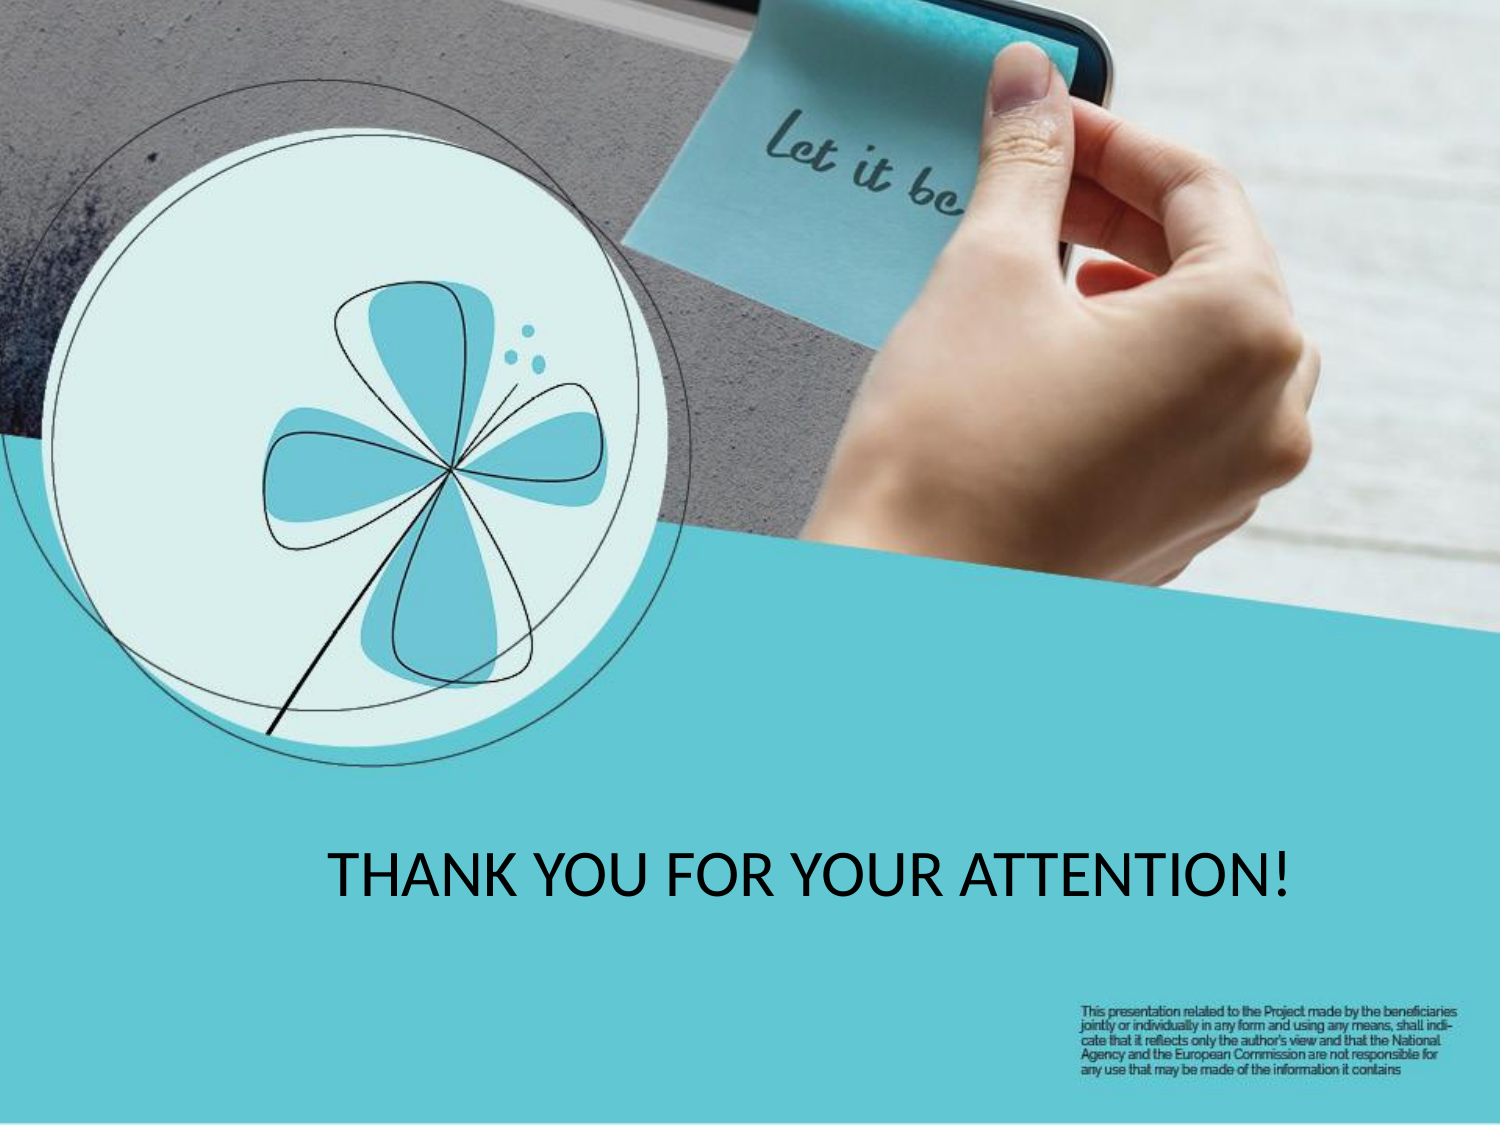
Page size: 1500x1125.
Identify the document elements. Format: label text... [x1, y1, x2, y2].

picture [0, 0, 1500, 1125]
text_box THANK YOU FOR YOUR ATTENTION! [312, 822, 1319, 918]
